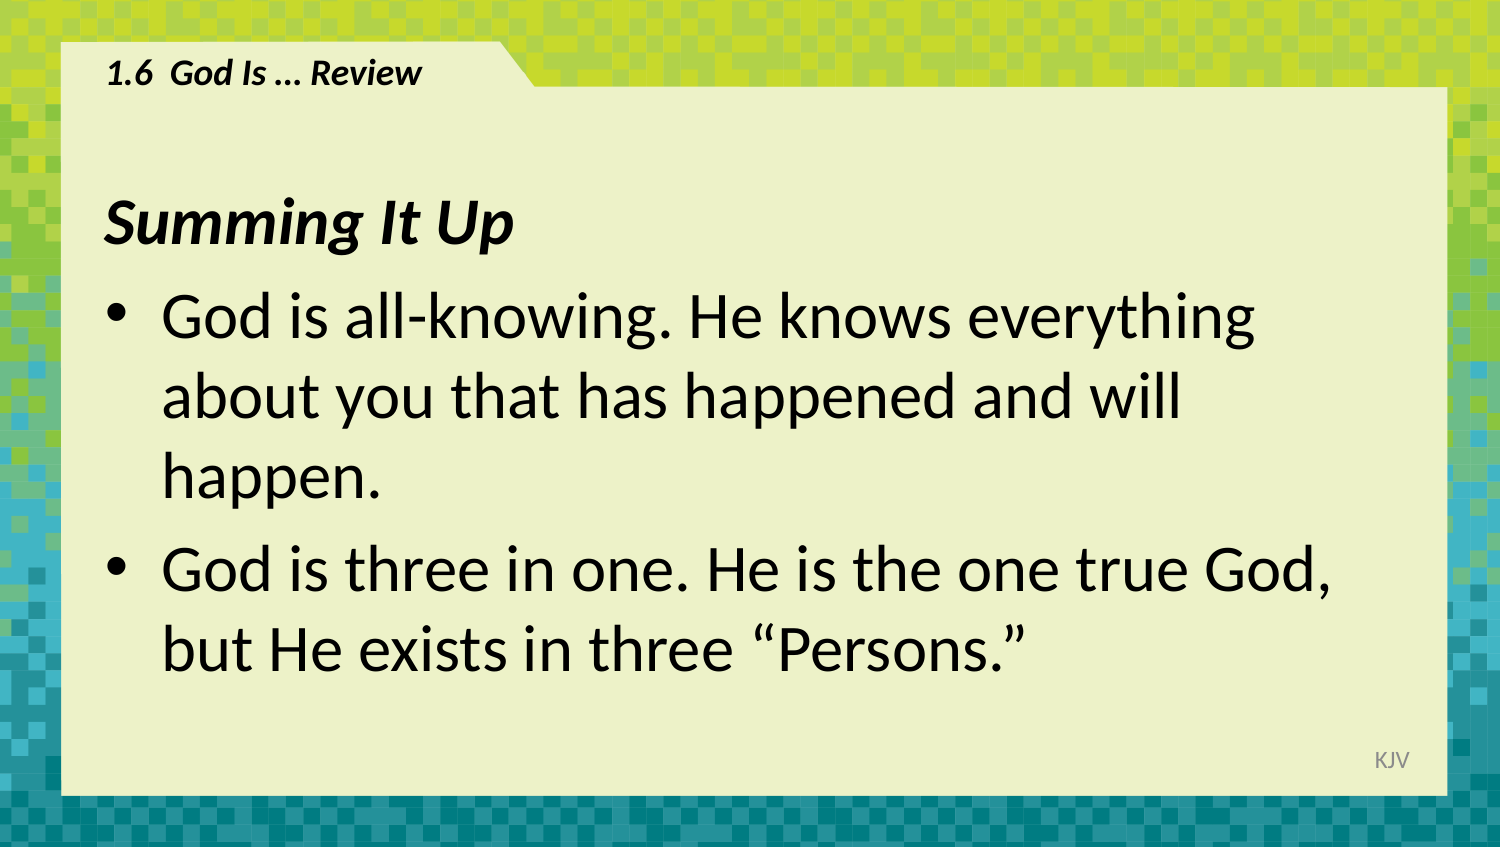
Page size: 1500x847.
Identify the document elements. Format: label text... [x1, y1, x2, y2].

title 1.6 God Is … Review [89, 33, 1420, 108]
footer KJV [950, 736, 1425, 782]
picture [0, 0, 1500, 847]
list Summing It Up God is all-knowing. He knows everything about you that has happened and will happen. God is three in one. He is the one true God, but He exists in three “Persons.” [89, 141, 1403, 722]
